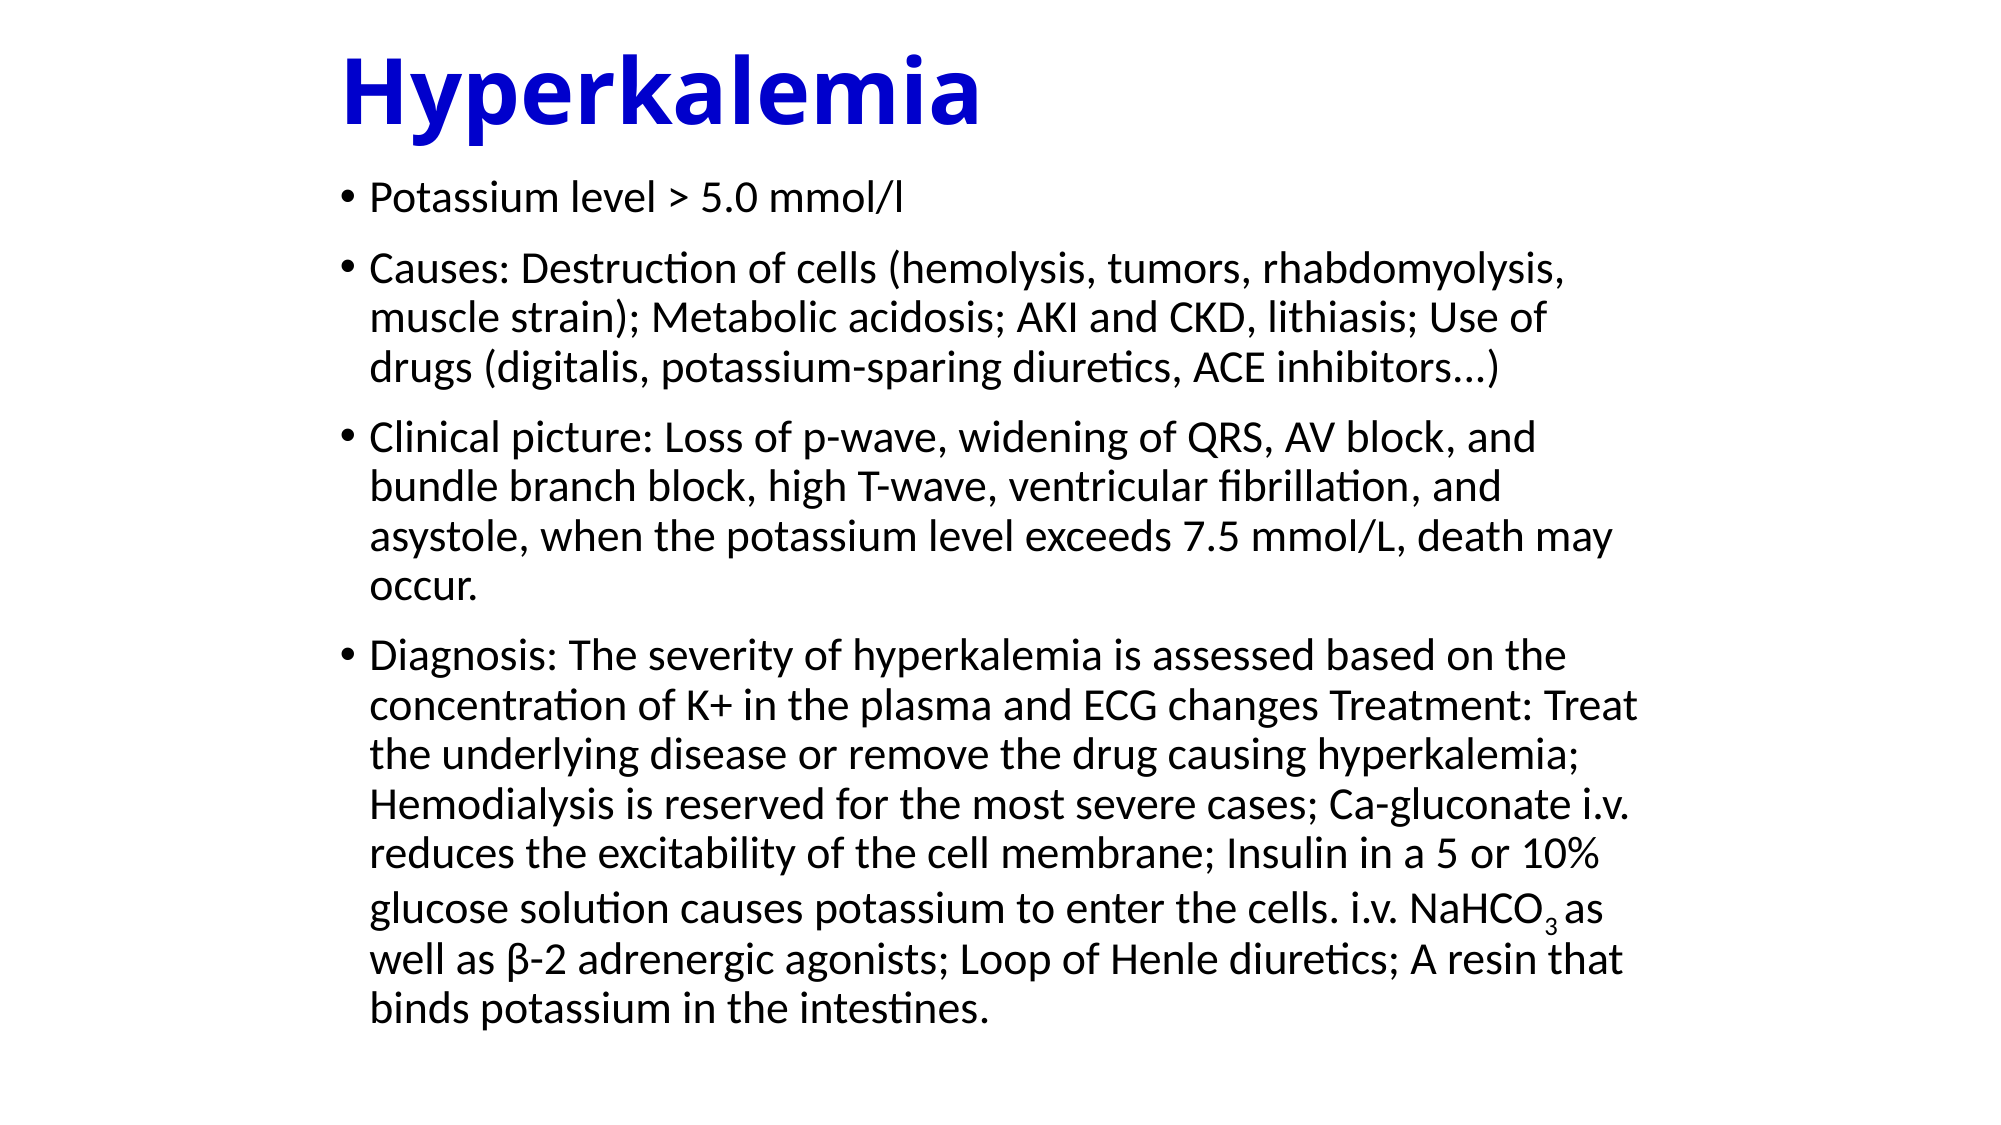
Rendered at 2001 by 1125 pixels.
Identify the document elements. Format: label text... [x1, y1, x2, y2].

list Potassium level > 5.0 mmol/l Causes: Destruction of cells (hemolysis, tumors, rhabdomyolysis, muscle strain); Metabolic acidosis; AKI and CKD, lithiasis; Use of drugs (digitalis, potassium-sparing diuretics, ACE inhibitors...) Clinical picture: Loss of p-wave, widening of QRS, AV block, and bundle branch block, high T-wave, ventricular fibrillation, and asystole, when the potassium level exceeds 7.5 mmol/L, death may occur. Diagnosis: The severity of hyperkalemia is assessed based on the concentration of K+ in the plasma and ECG changes Treatment: Treat the underlying disease or remove the drug causing hyperkalemia; Hemodialysis is reserved for the most severe cases; Ca-gluconate i.v. reduces the excitability of the cell membrane; Insulin in a 5 or 10% glucose solution causes potassium to enter the cells. i.v. NaHCO3 as well as β-2 adrenergic agonists; Loop of Henle diuretics; A resin that binds potassium in the intestines. [324, 165, 1675, 1104]
title Hyperkalemia [324, 23, 1675, 165]
